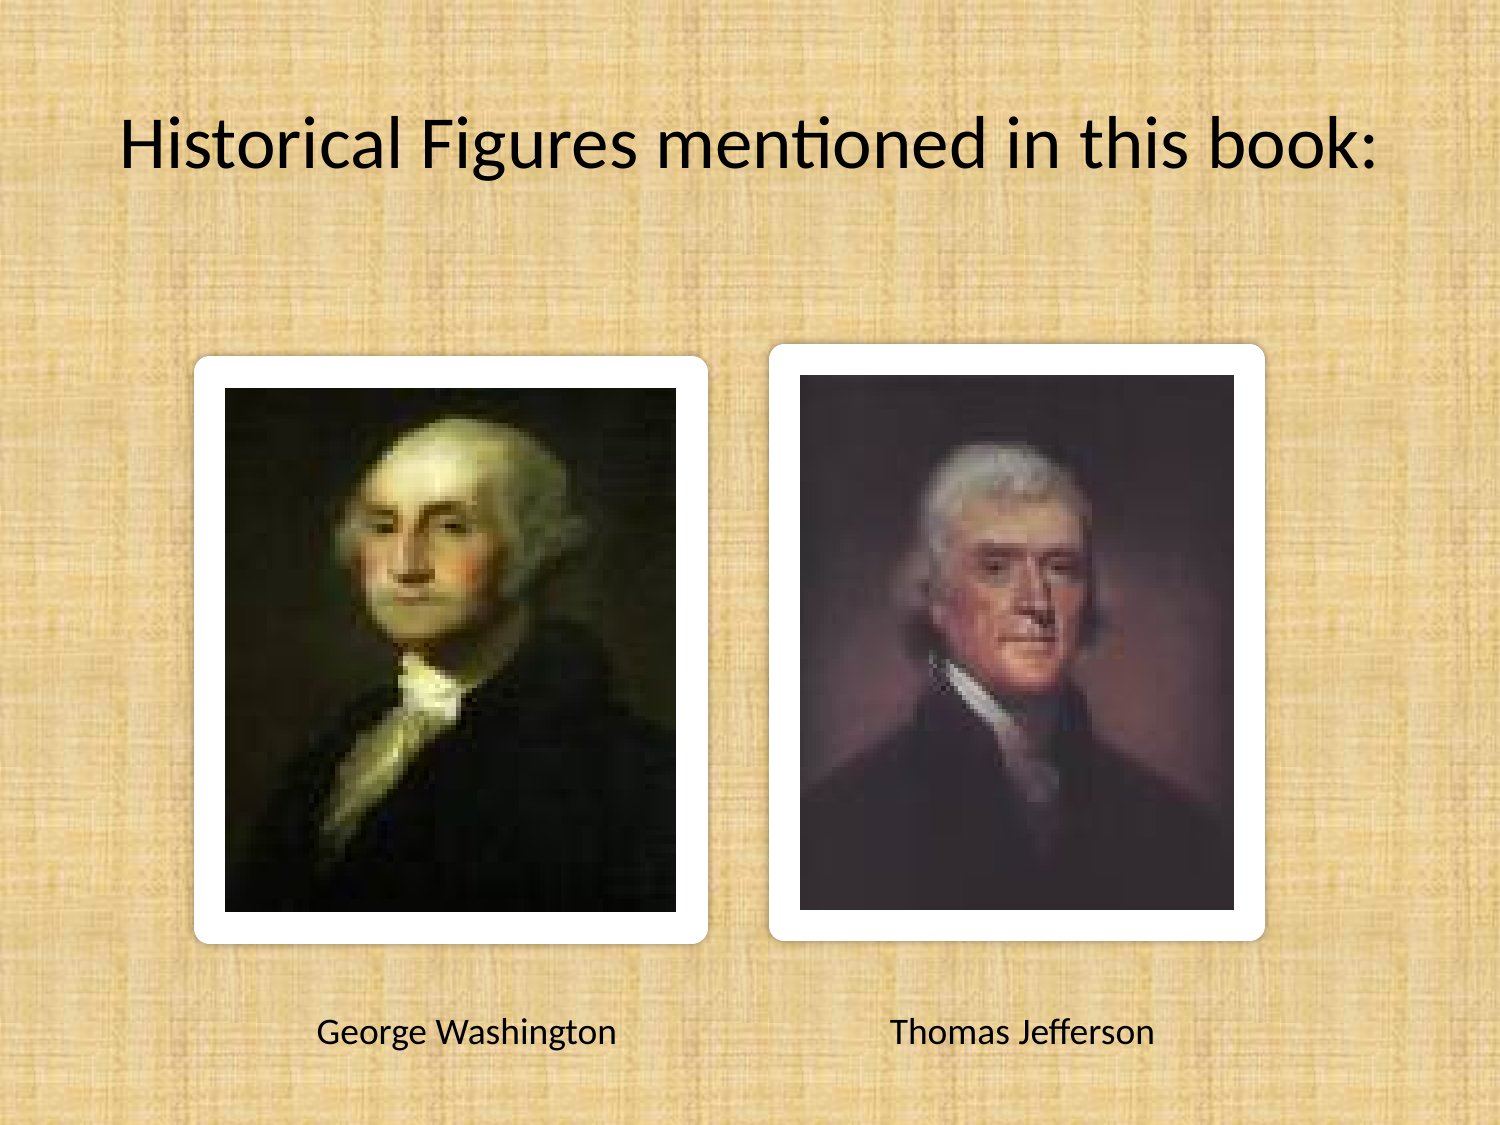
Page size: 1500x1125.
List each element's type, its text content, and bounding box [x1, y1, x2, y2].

text_box George Washington [301, 999, 633, 1060]
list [224, 386, 677, 913]
title Historical Figures mentioned in this book: [75, 45, 1425, 233]
picture [0, 0, 1500, 1125]
text_box Thomas Jefferson [874, 999, 1183, 1060]
